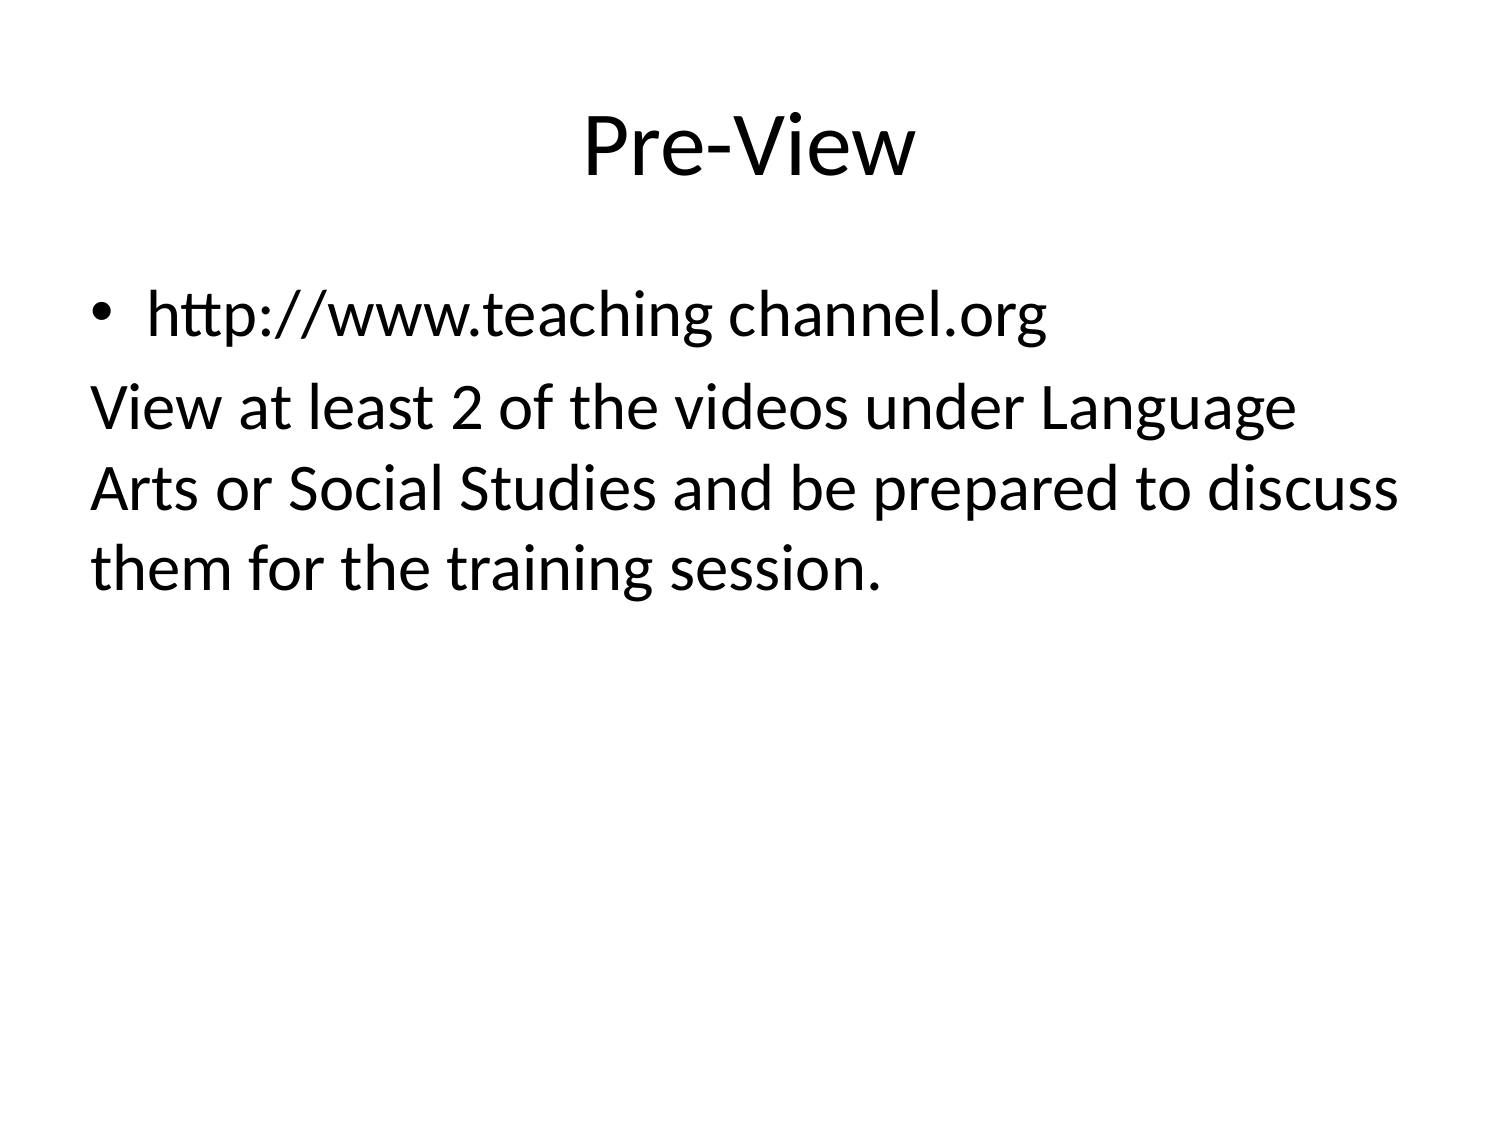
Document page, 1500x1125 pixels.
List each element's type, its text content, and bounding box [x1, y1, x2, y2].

title Pre-View [75, 45, 1425, 233]
list http://www.teaching channel.org View at least 2 of the videos under Language Arts or Social Studies and be prepared to discuss them for the training session. [75, 262, 1425, 1005]
